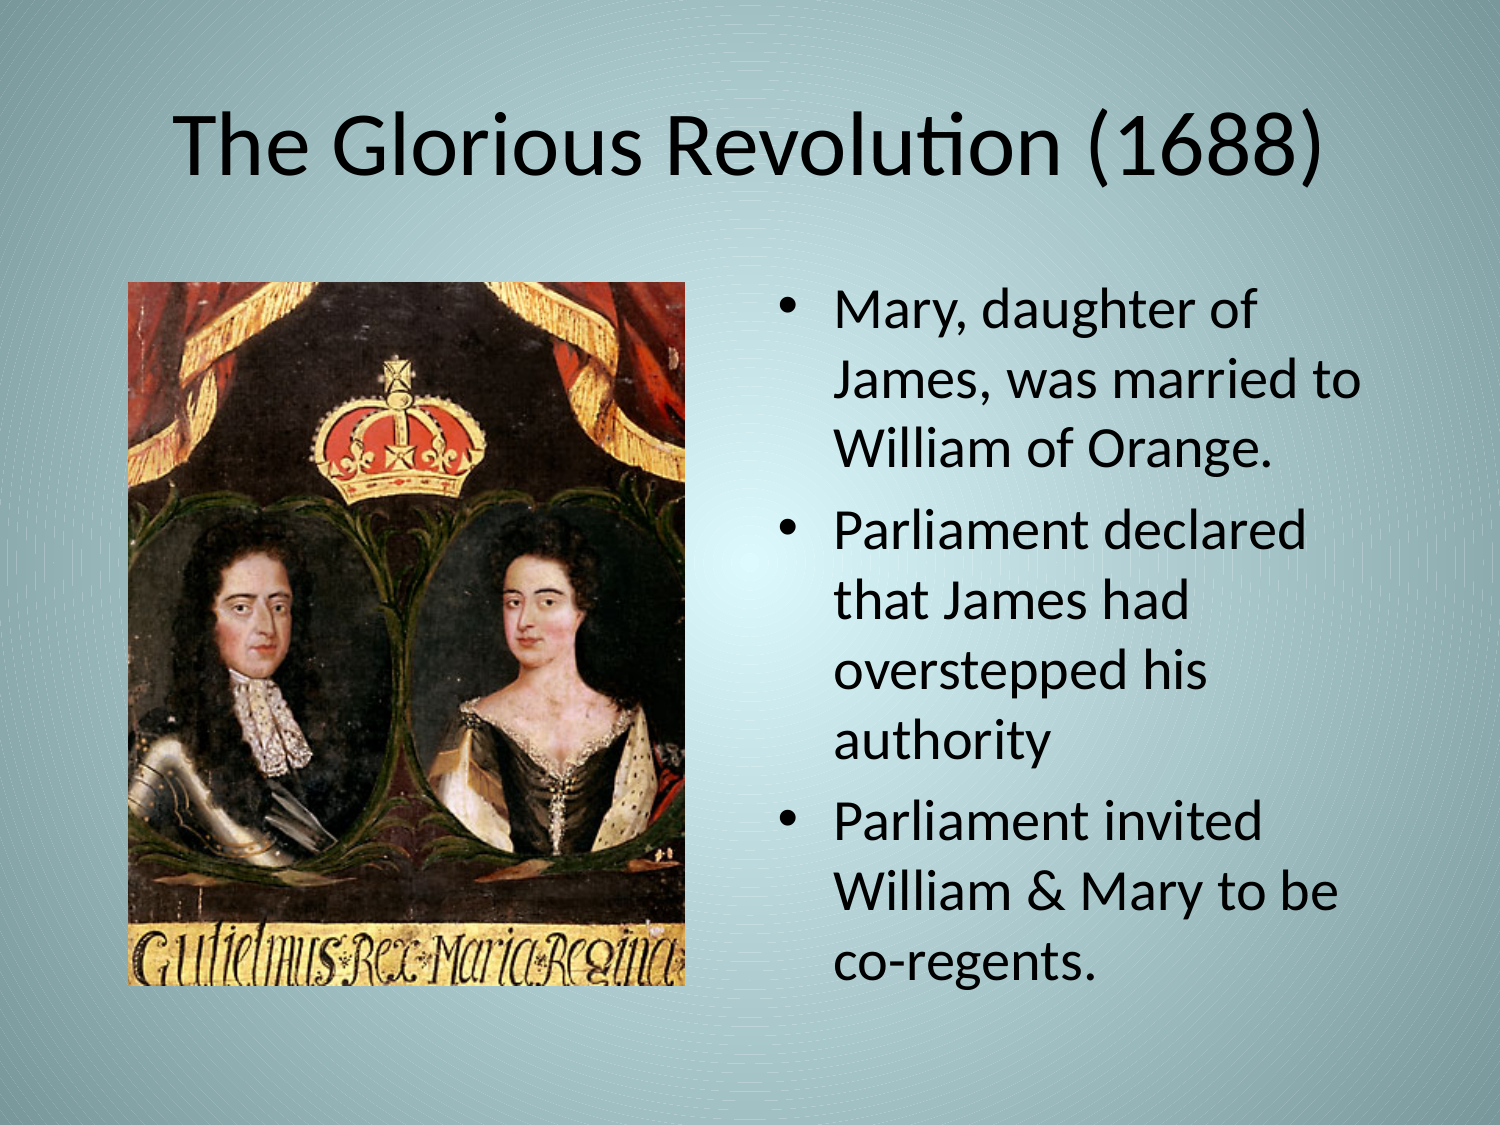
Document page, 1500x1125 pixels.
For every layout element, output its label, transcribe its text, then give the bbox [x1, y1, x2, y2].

list Mary, daughter of James, was married to William of Orange. Parliament declared that James had overstepped his authority Parliament invited William & Mary to be co-regents. [762, 262, 1425, 1005]
title The Glorious Revolution (1688) [75, 45, 1425, 233]
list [127, 281, 685, 986]
